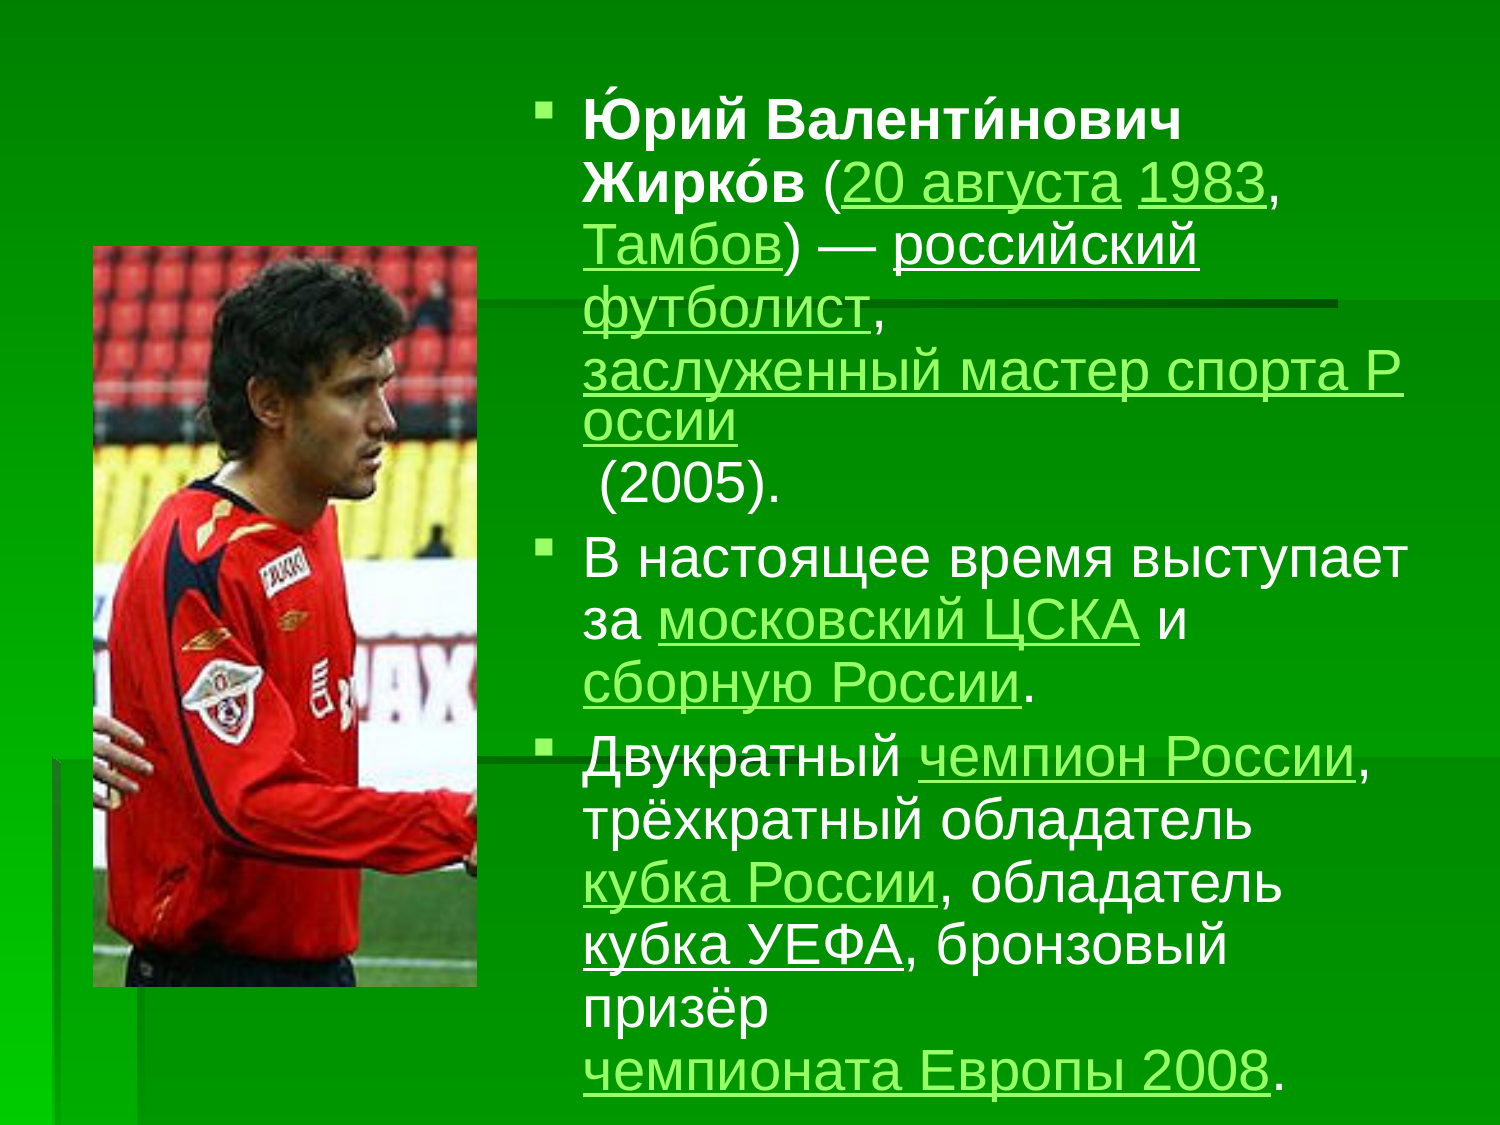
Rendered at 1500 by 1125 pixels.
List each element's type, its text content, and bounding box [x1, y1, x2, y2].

picture [93, 245, 477, 987]
list Ю́рий Валенти́нович Жирко́в (20 августа 1983, Тамбов) — российский футболист, заслуженный мастер спорта России (2005). В настоящее время выступает за московский ЦСКА и сборную России. Двукратный чемпион России, трёхкратный обладатель кубка России, обладатель кубка УЕФА, бронзовый призёр чемпионата Европы 2008. [515, 81, 1426, 1079]
